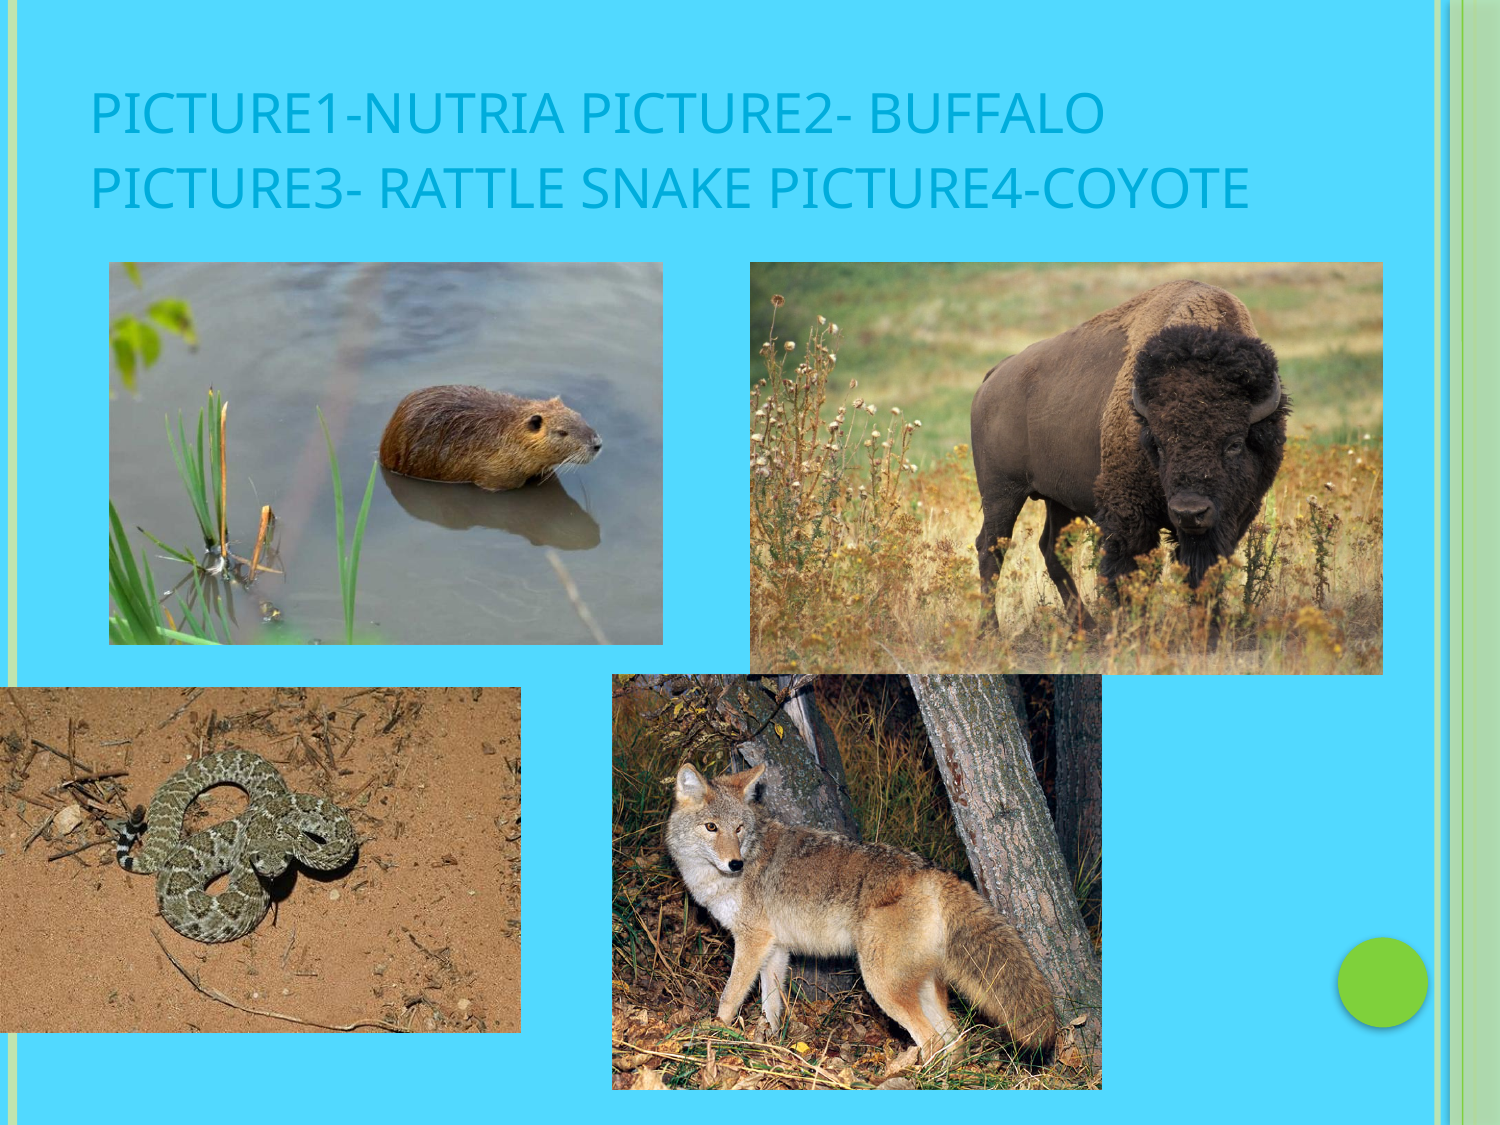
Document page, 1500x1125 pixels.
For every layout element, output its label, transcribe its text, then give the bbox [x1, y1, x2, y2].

title Picture1-Nutria Picture2- buffalo Picture3- Rattle snake Picture4-coyote [75, 45, 1300, 233]
picture [0, 686, 521, 1034]
picture [611, 261, 1383, 1090]
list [108, 261, 663, 646]
